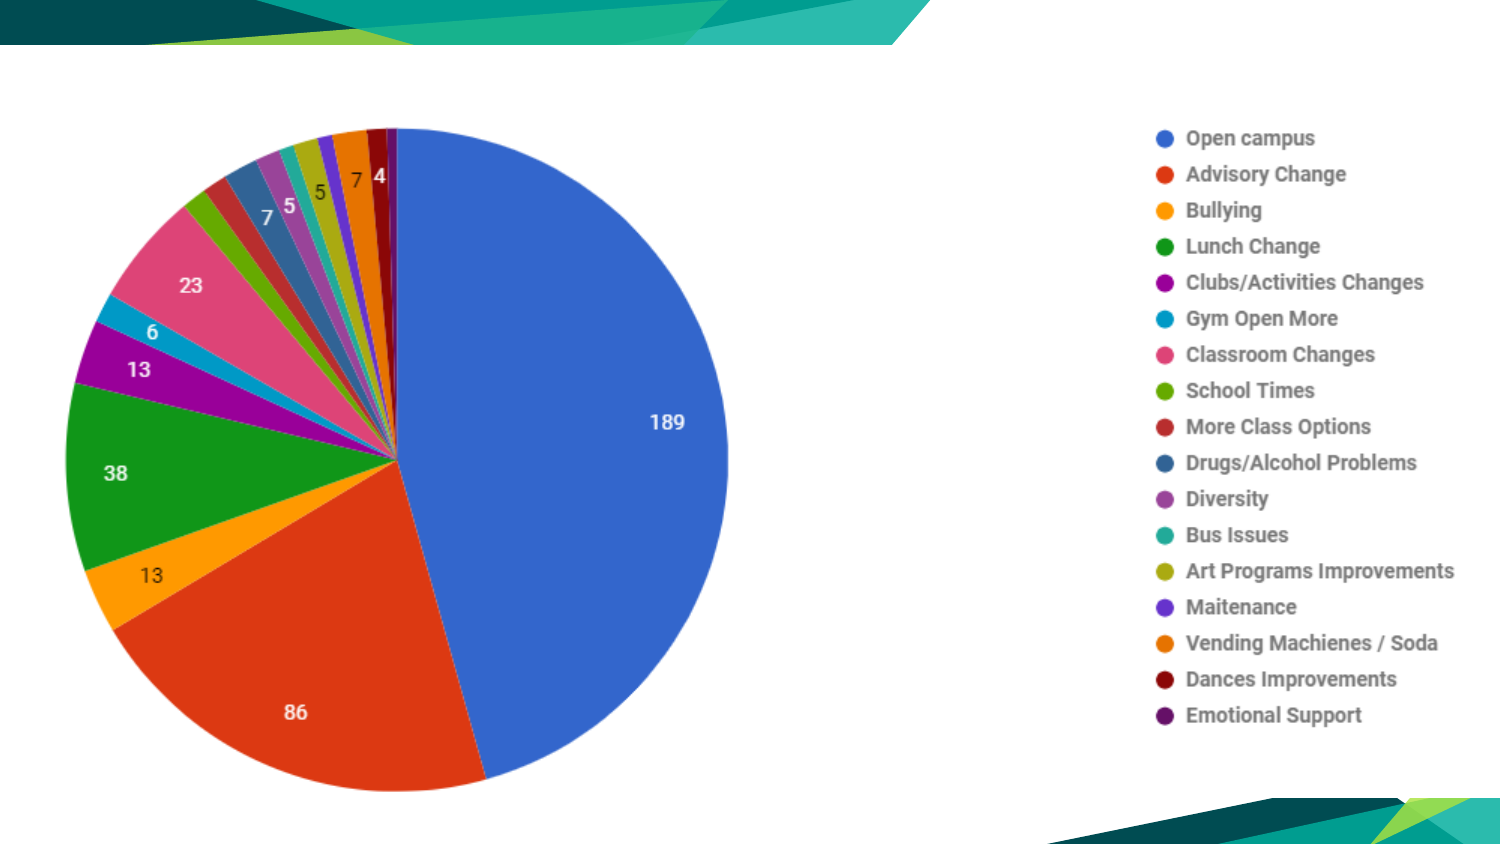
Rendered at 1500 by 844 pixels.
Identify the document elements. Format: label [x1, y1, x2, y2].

picture [0, 45, 1500, 798]
